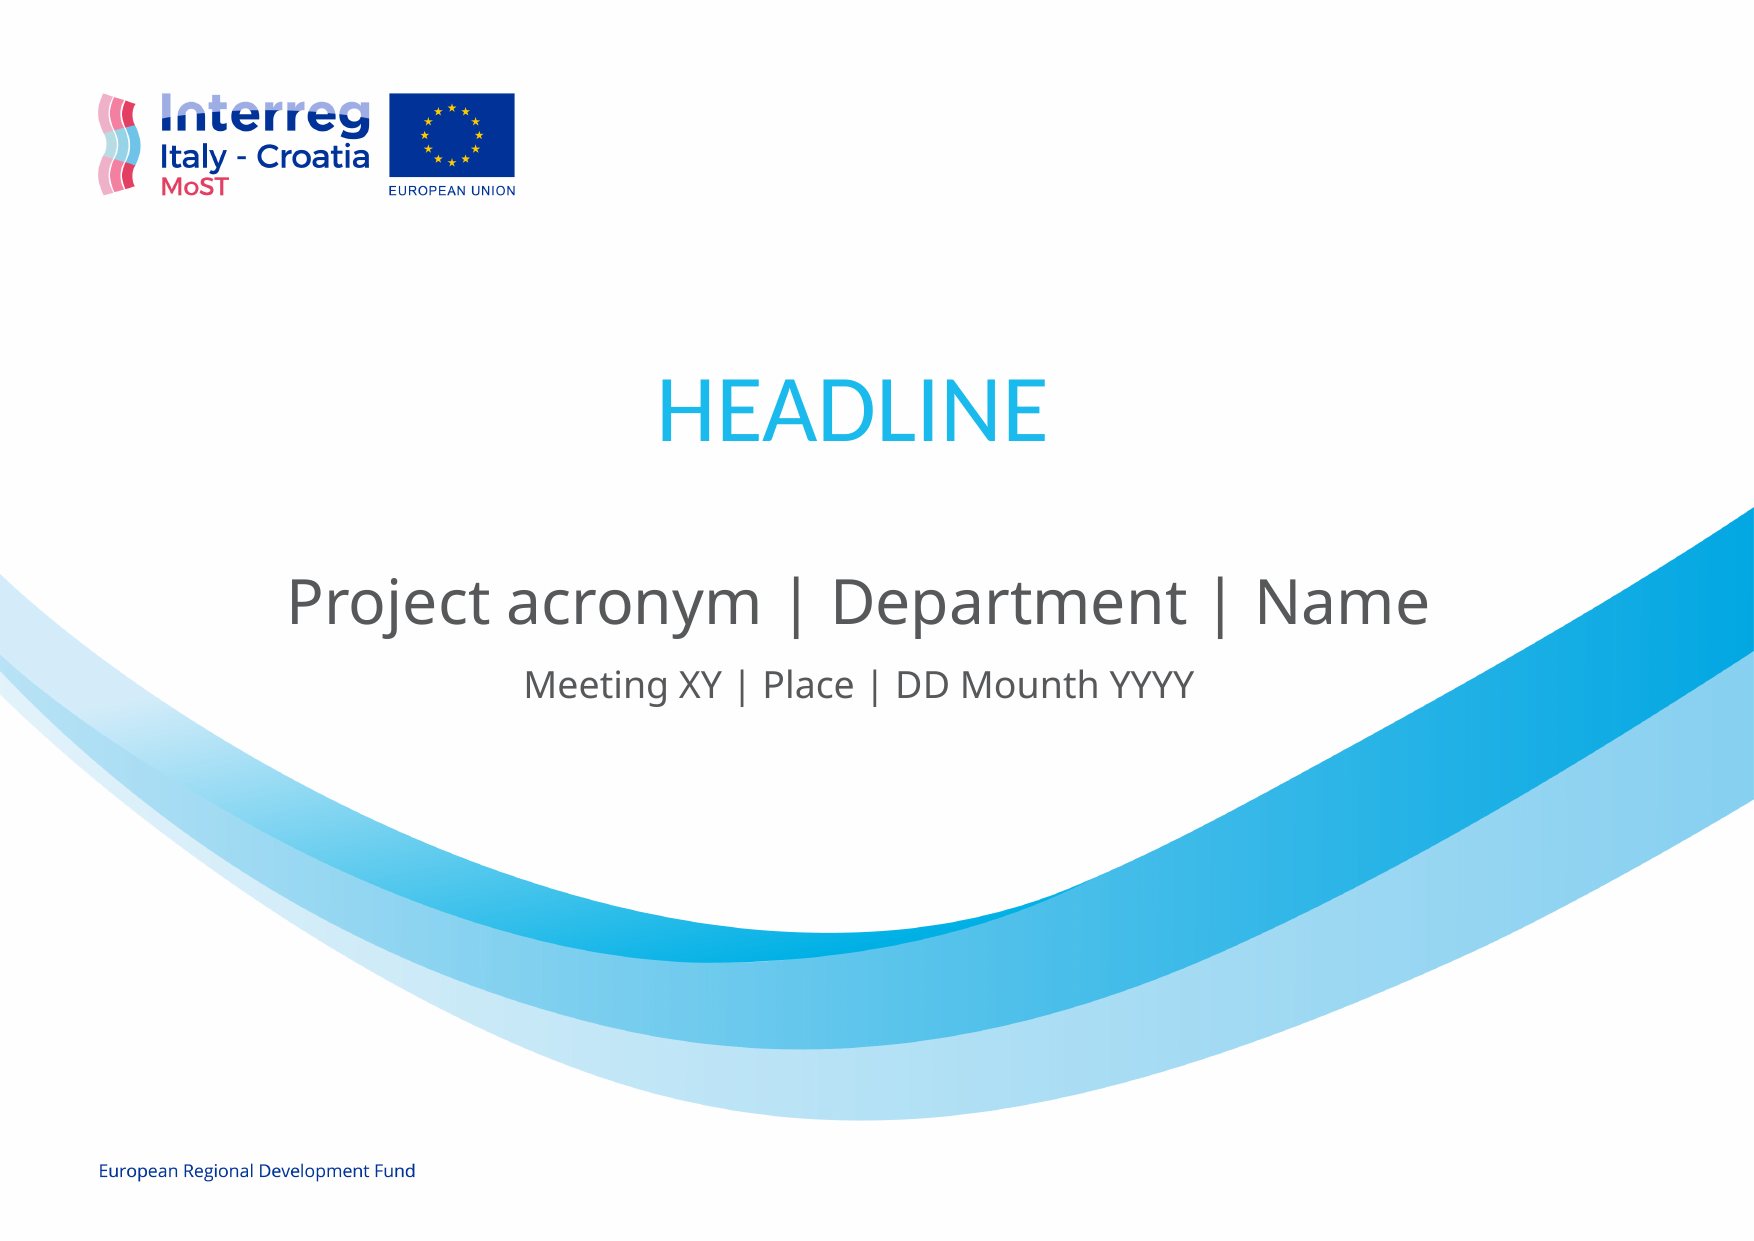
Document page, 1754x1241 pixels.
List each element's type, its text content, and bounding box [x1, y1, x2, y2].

text_box Meeting XY | Place | DD Mounth YYYY [156, 652, 1563, 716]
picture [0, 0, 1754, 1241]
text_box HEADLINE [427, 337, 1279, 470]
text_box Project acronym | Department | Name [156, 553, 1563, 646]
